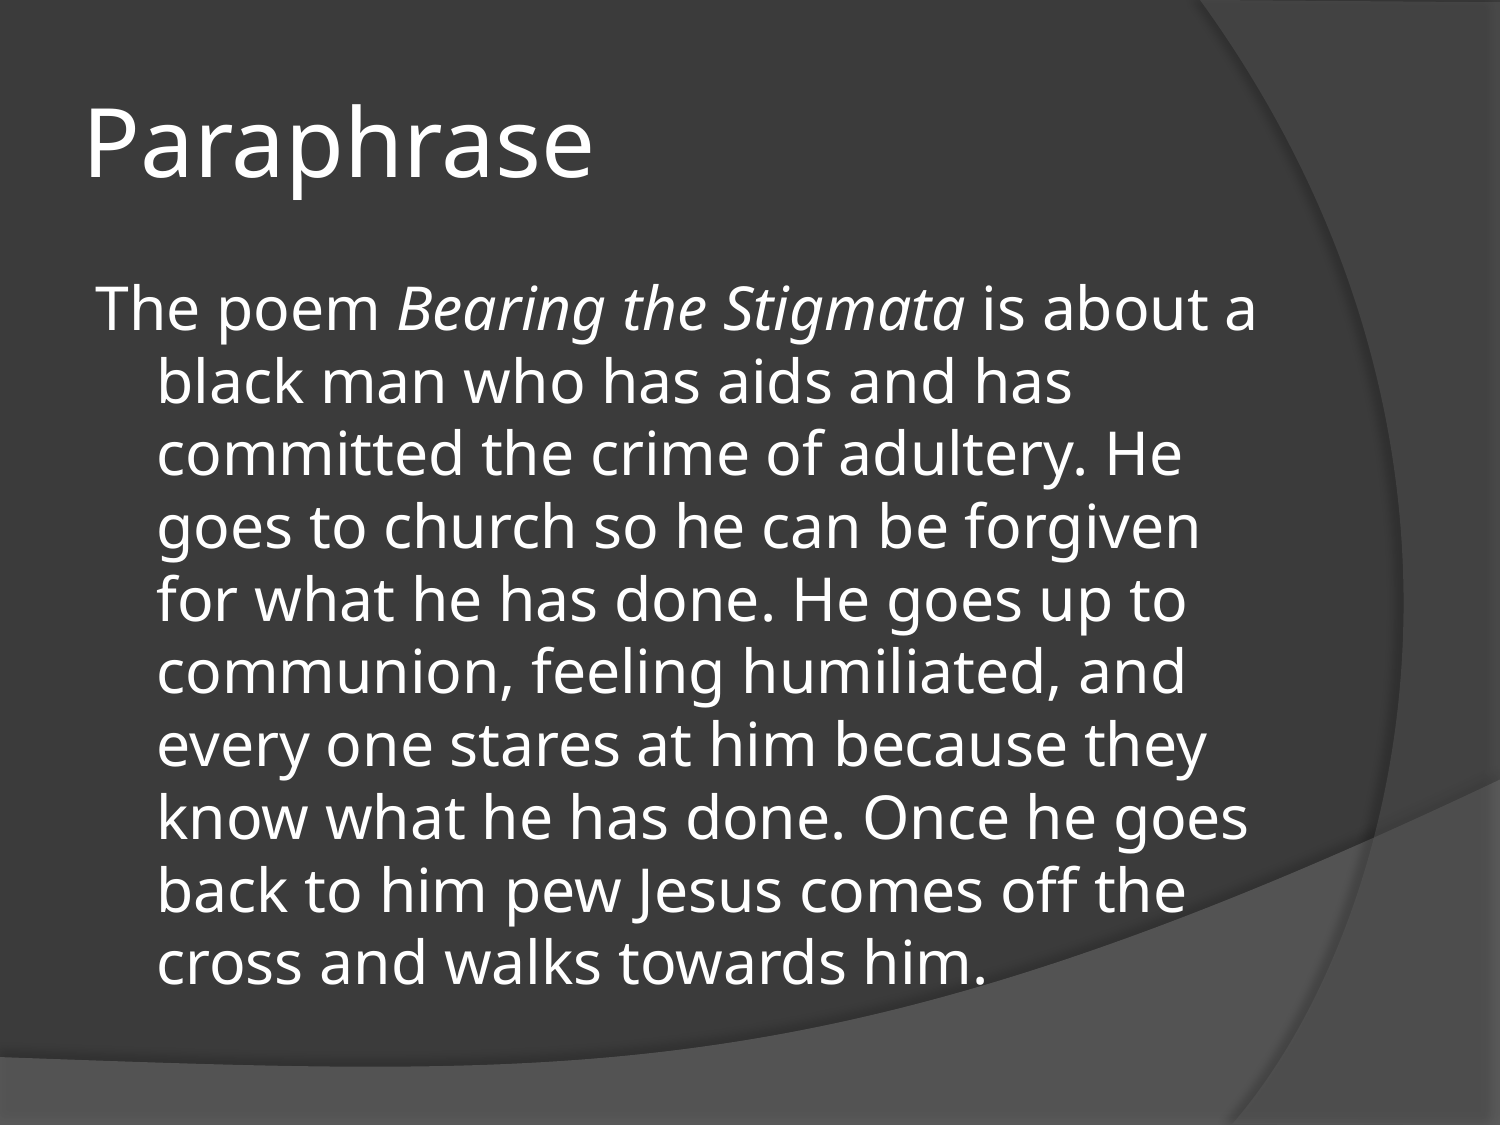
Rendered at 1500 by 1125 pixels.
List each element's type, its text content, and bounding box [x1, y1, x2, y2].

list The poem Bearing the Stigmata is about a black man who has aids and has committed the crime of adultery. He goes to church so he can be forgiven for what he has done. He goes up to communion, feeling humiliated, and every one stares at him because they know what he has done. Once he goes back to him pew Jesus comes off the cross and walks towards him. [75, 262, 1300, 1005]
title Paraphrase [75, 45, 1300, 233]
